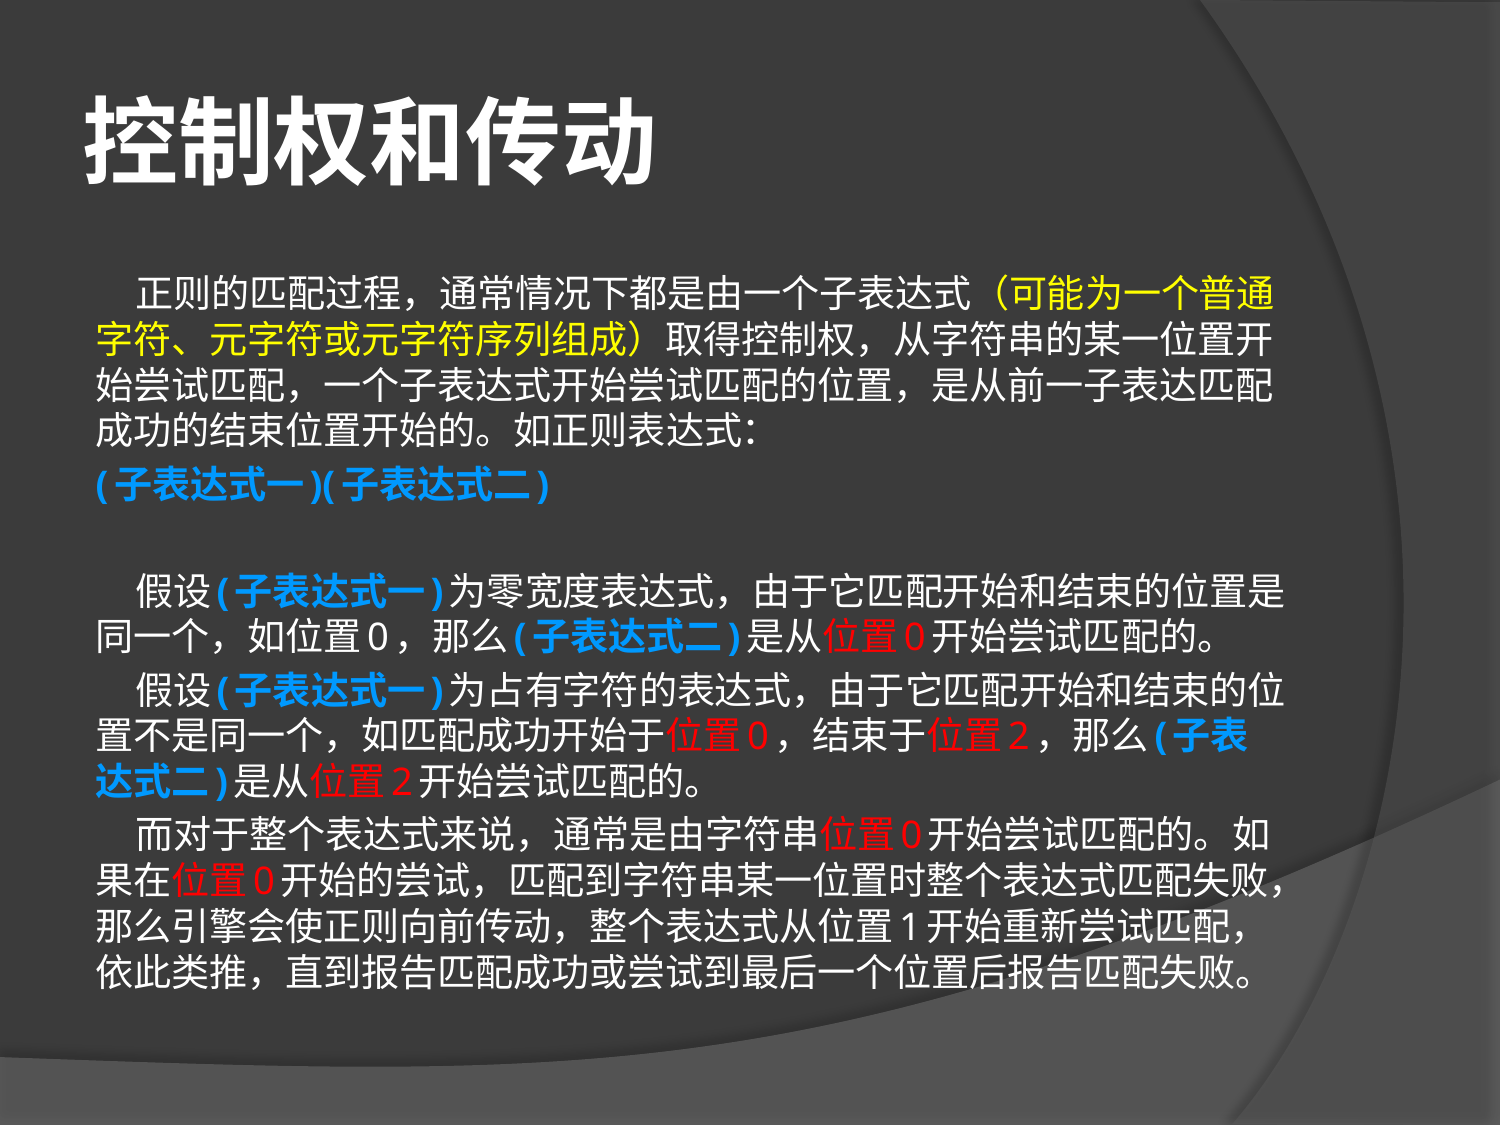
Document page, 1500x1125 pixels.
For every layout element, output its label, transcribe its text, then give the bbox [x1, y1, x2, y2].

list 正则的匹配过程，通常情况下都是由一个子表达式（可能为一个普通字符、元字符或元字符序列组成）取得控制权，从字符串的某一位置开始尝试匹配，一个子表达式开始尝试匹配的位置，是从前一子表达匹配成功的结束位置开始的。如正则表达式： (子表达式一)(子表达式二) 假设(子表达式一)为零宽度表达式，由于它匹配开始和结束的位置是同一个，如位置0，那么(子表达式二)是从位置0开始尝试匹配的。 假设(子表达式一)为占有字符的表达式，由于它匹配开始和结束的位置不是同一个，如匹配成功开始于位置0，结束于位置2，那么(子表达式二)是从位置2开始尝试匹配的。 而对于整个表达式来说，通常是由字符串位置0开始尝试匹配的。如果在位置0开始的尝试，匹配到字符串某一位置时整个表达式匹配失败，那么引擎会使正则向前传动，整个表达式从位置1开始重新尝试匹配，依此类推，直到报告匹配成功或尝试到最后一个位置后报告匹配失败。 [75, 262, 1300, 1005]
title 控制权和传动 [75, 45, 1300, 233]
